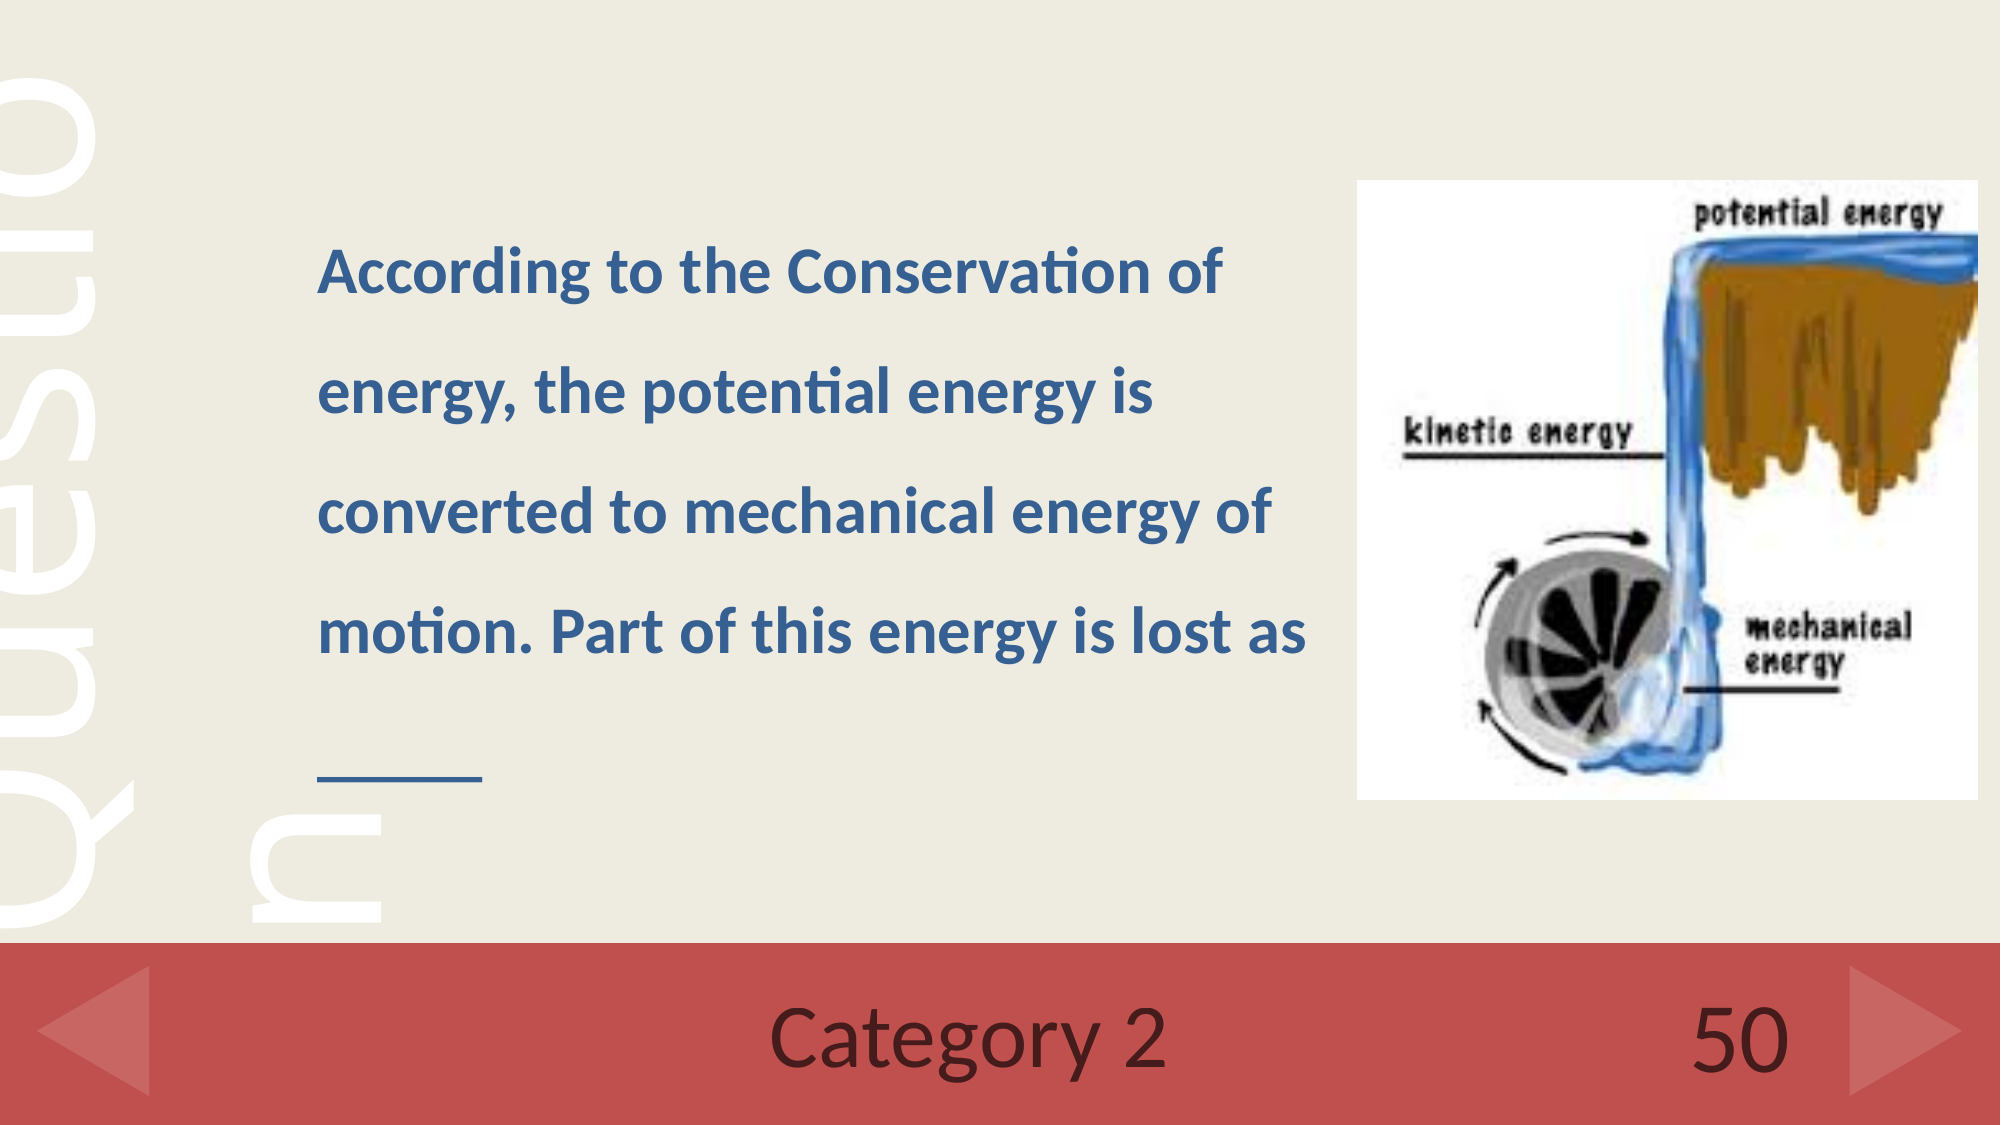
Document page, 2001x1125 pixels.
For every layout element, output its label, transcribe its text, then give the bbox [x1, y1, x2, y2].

picture [1357, 180, 1978, 801]
list According to the Conservation of energy, the potential energy is converted to mechanical energy of motion. Part of this energy is lost as _____ [302, 119, 1334, 854]
title Category 2 [69, 937, 1870, 1125]
